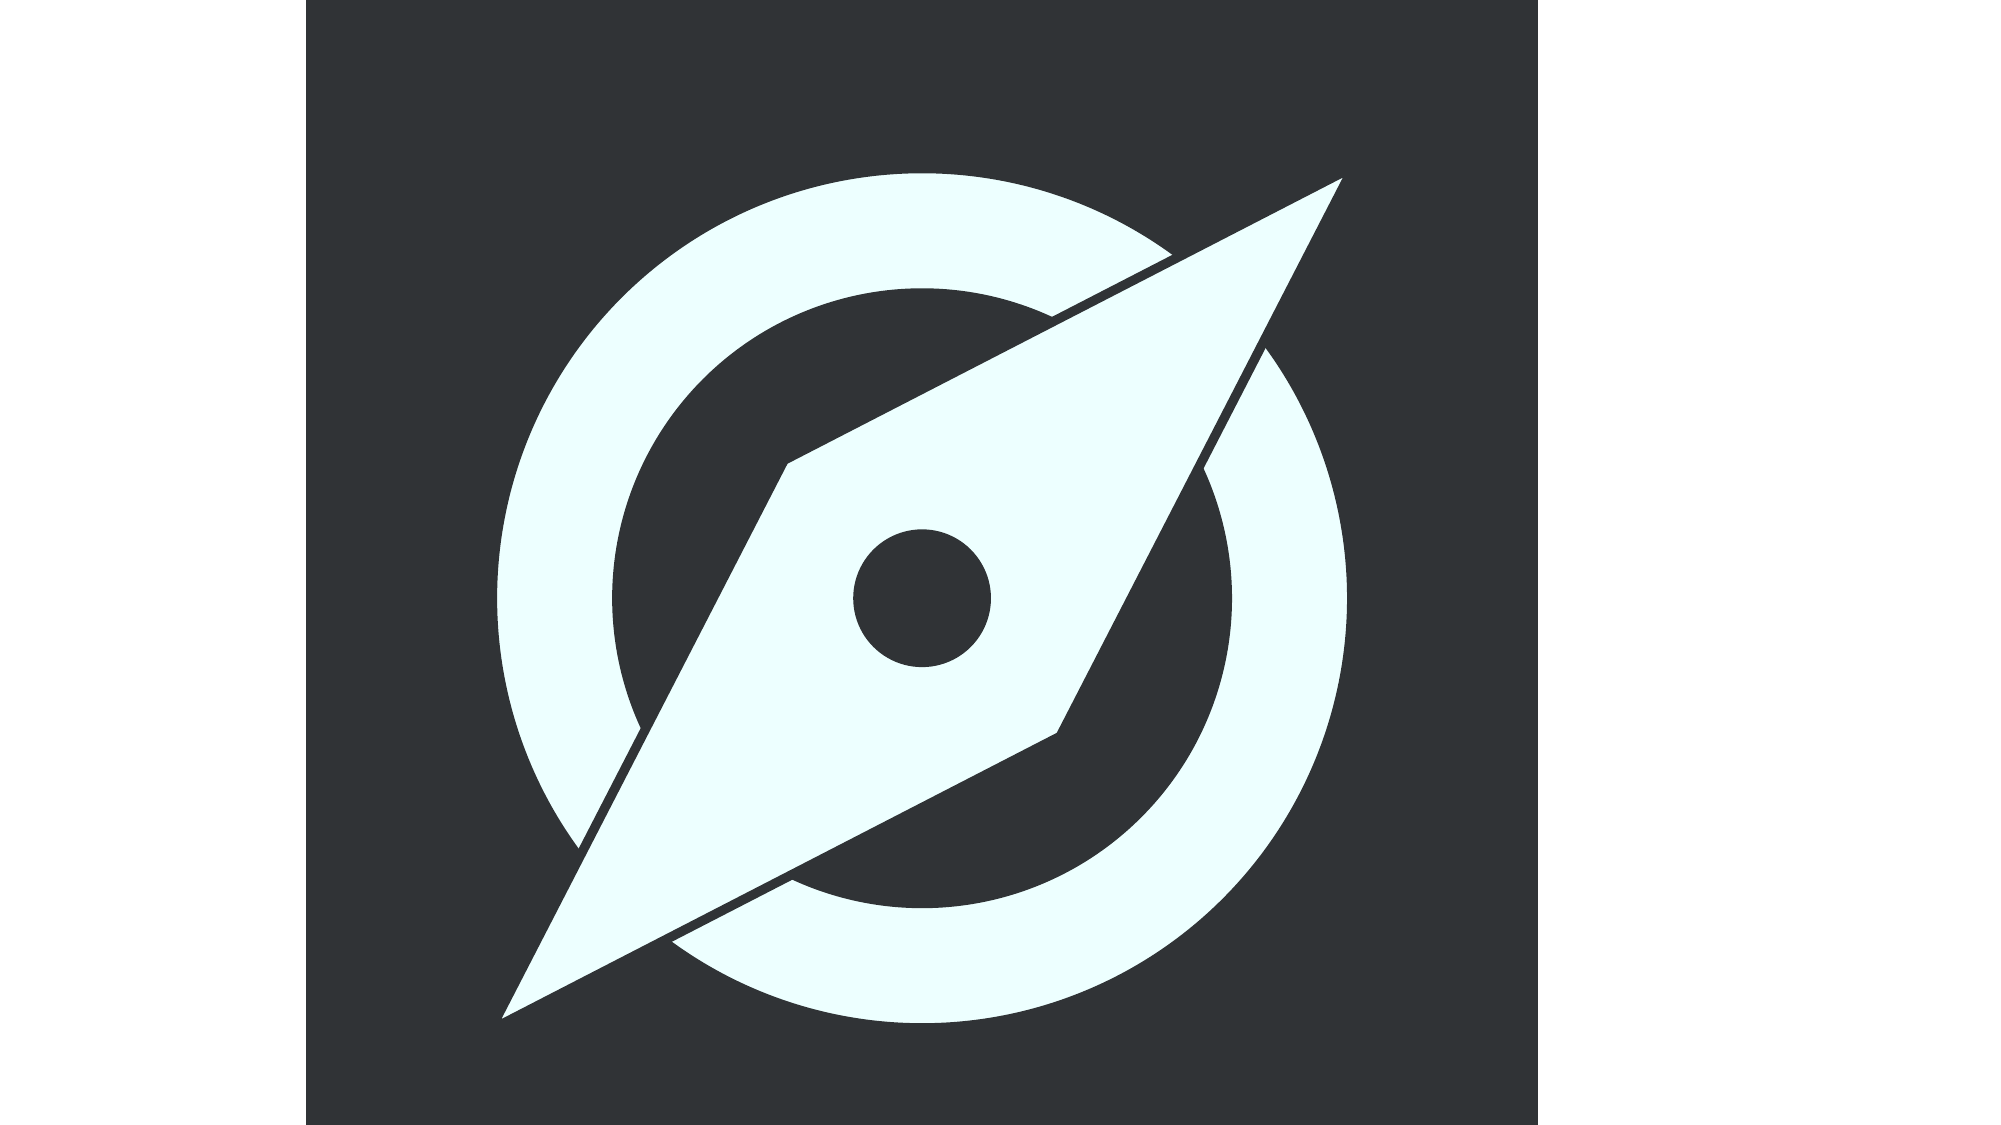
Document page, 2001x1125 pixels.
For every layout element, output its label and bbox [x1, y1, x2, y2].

text_box [306, 0, 1538, 1125]
